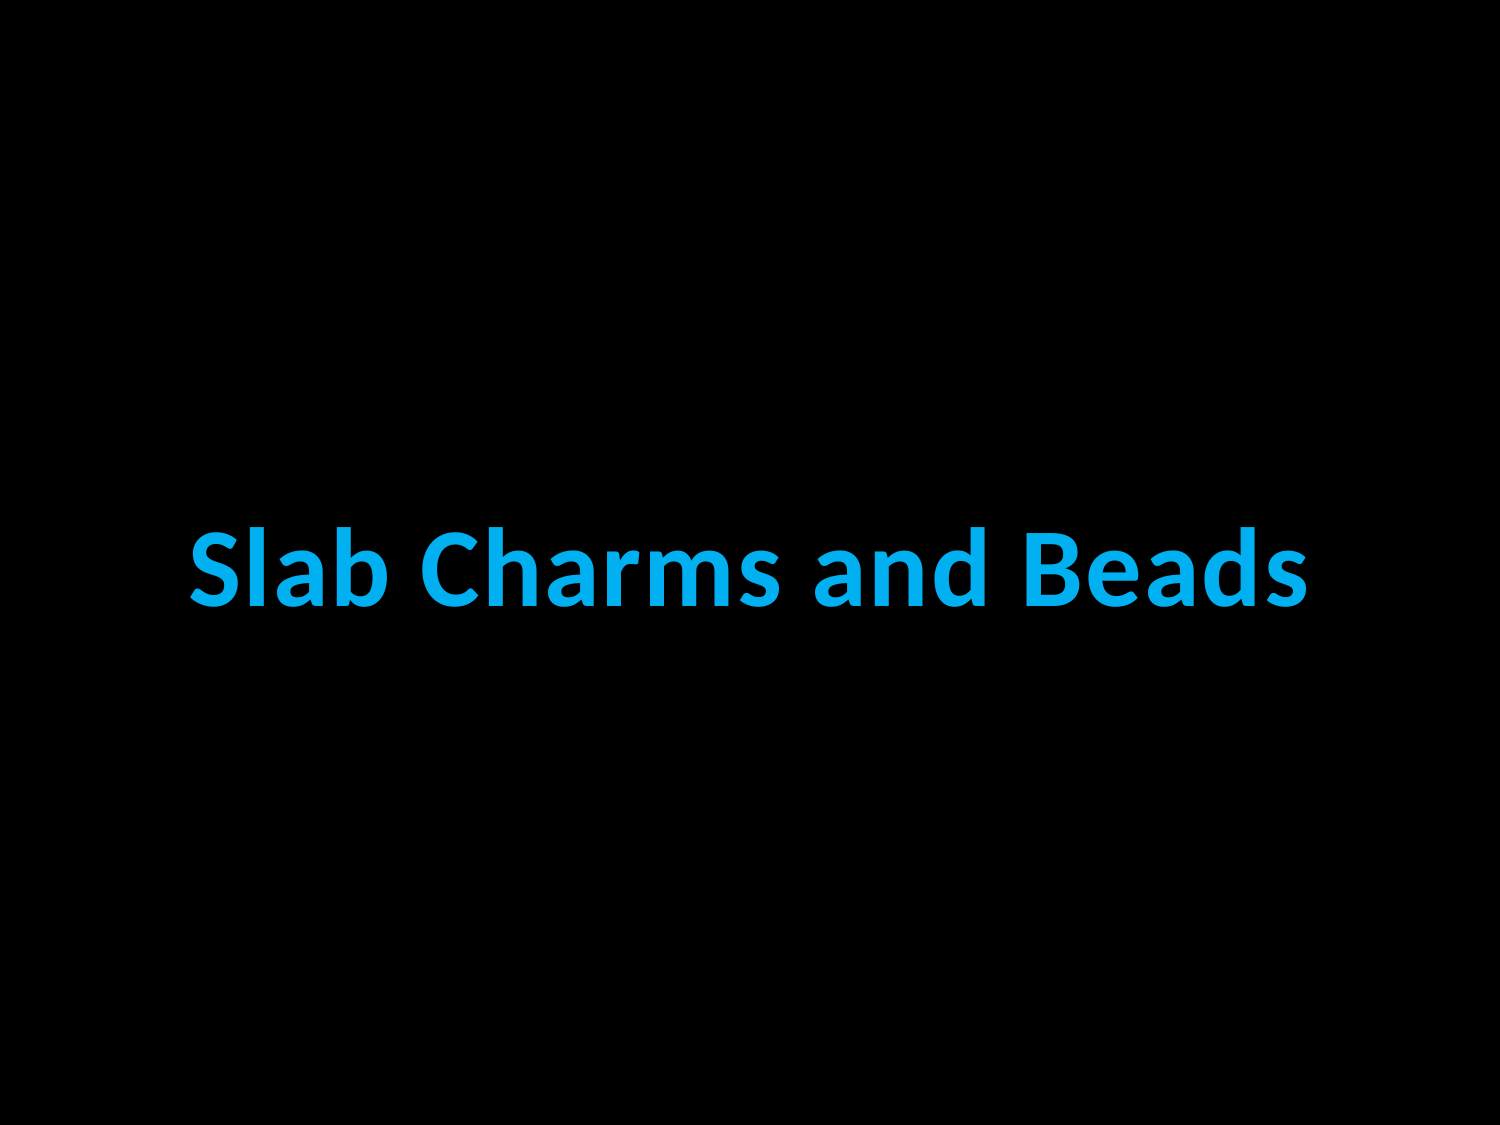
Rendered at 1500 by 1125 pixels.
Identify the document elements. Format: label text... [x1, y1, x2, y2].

text_box Slab Charms and Beads [173, 486, 1327, 637]
